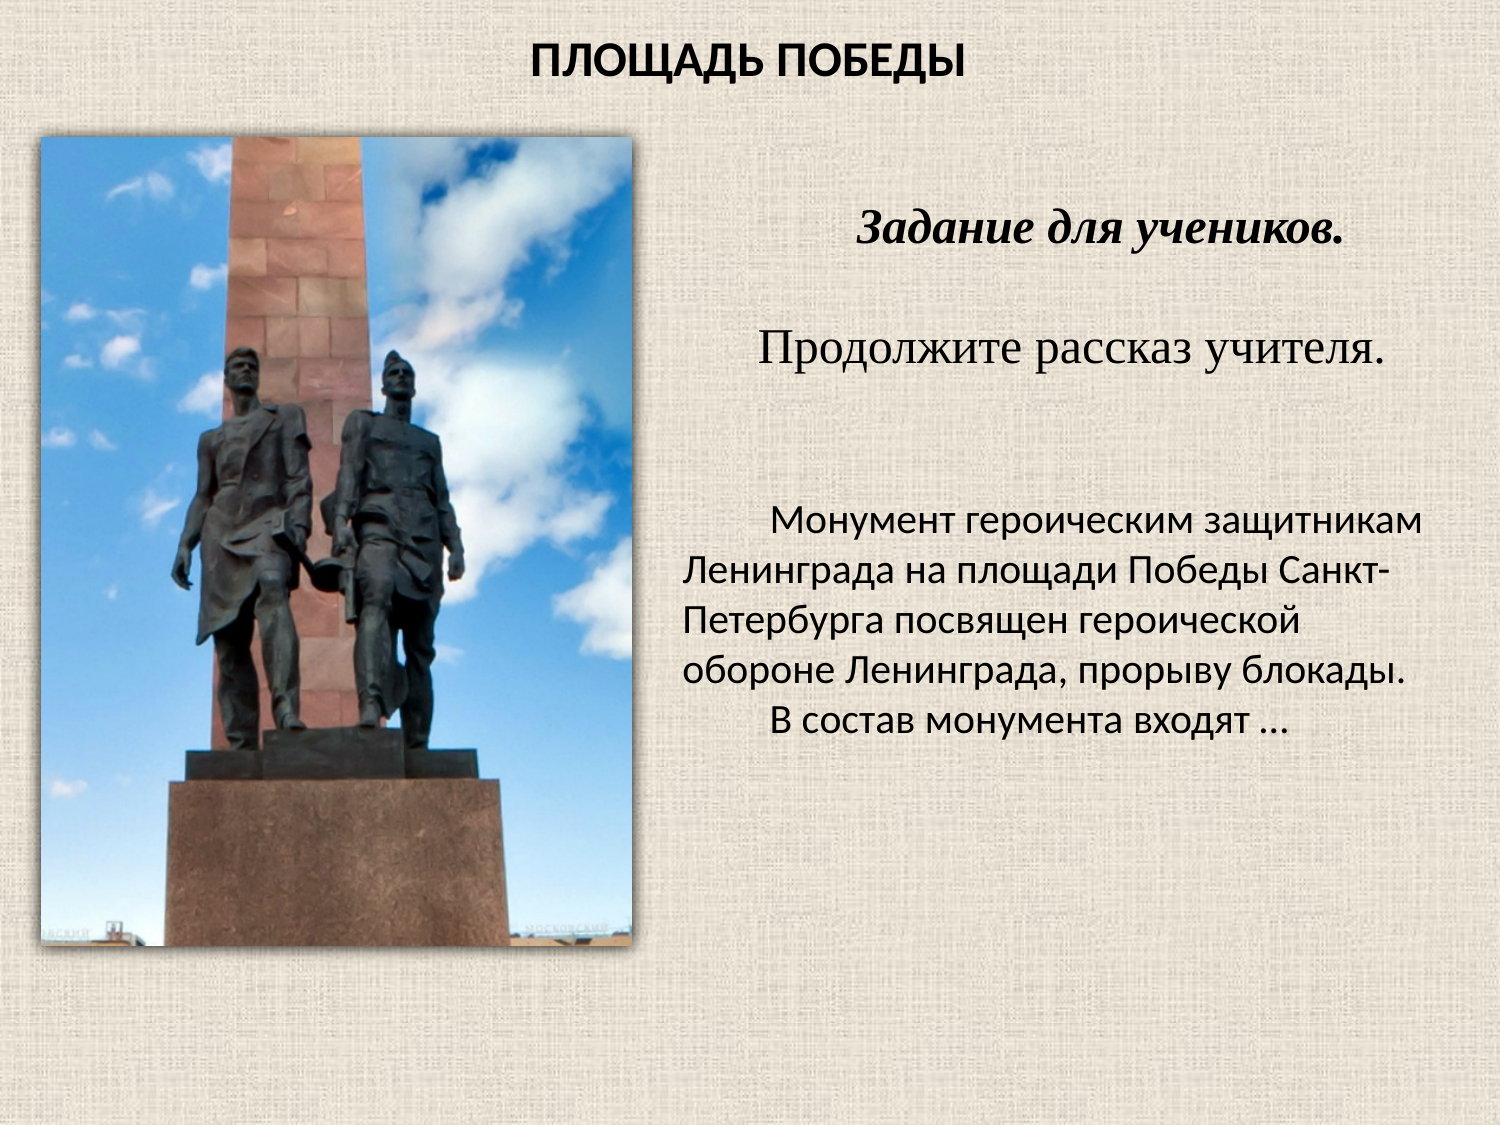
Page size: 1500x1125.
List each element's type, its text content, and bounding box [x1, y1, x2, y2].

text_box Монумент героическим защитникам Ленинграда на площади Победы Санкт-Петербурга посвящен героической обороне Ленинграда, прорыву блокады. В состав монумента входят … [667, 433, 1459, 742]
text_box Задание для учеников. Продолжите рассказ учителя. [690, 185, 1453, 459]
picture [41, 136, 633, 946]
text_box ПЛОЩАДЬ ПОБЕДЫ [454, 19, 1044, 94]
